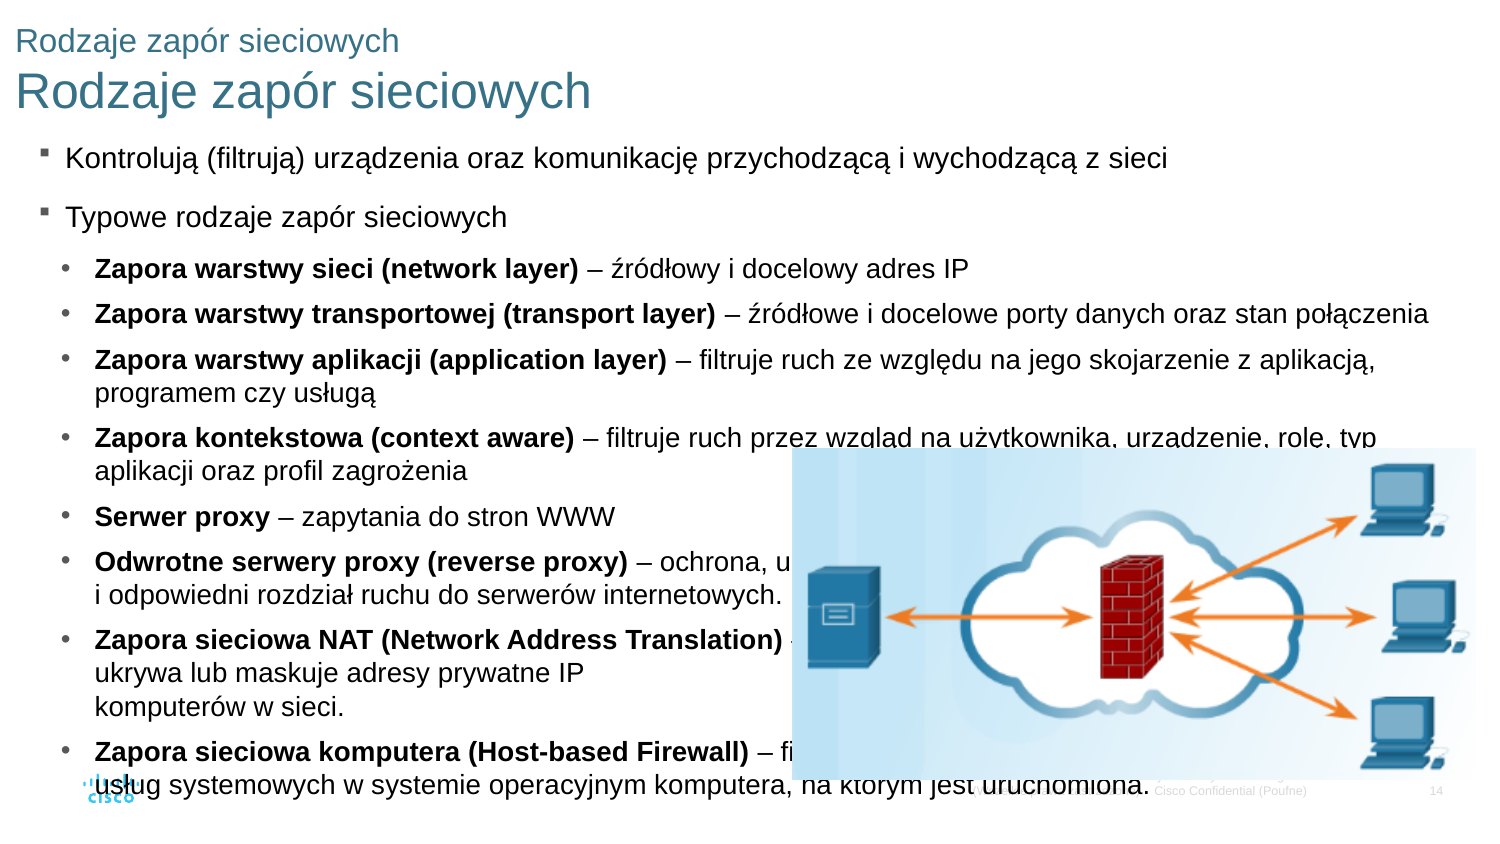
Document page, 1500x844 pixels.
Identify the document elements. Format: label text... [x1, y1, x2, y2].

list Kontrolują (filtrują) urządzenia oraz komunikację przychodzącą i wychodzącą z sieci Typowe rodzaje zapór sieciowych Zapora warstwy sieci (network layer) – źródłowy i docelowy adres IP Zapora warstwy transportowej (transport layer) – źródłowe i docelowe porty danych oraz stan połączenia Zapora warstwy aplikacji (application layer) – filtruje ruch ze względu na jego skojarzenie z aplikacją, programem czy usługą Zapora kontekstowa (context aware) – filtruje ruch przez wzgląd na użytkownika, urządzenie, rolę, typ aplikacji oraz profil zagrożenia Serwer proxy – zapytania do stron WWW Odwrotne serwery proxy (reverse proxy) – ochrona, ukrycie, odciążenie i odpowiedni rozdział ruchu do serwerów internetowych. Zapora sieciowa NAT (Network Address Translation) – ukrywa lub maskuje adresy prywatne IP komputerów w sieci. Zapora sieciowa komputera (Host-based Firewall) – filtrowanie portów i wywołań usług systemowych w systemie operacyjnym komputera, na którym jest uruchomiona. [23, 131, 1476, 813]
picture [792, 448, 1477, 780]
title Rodzaje zapór sieciowych Rodzaje zapór sieciowych [0, 6, 1500, 131]
